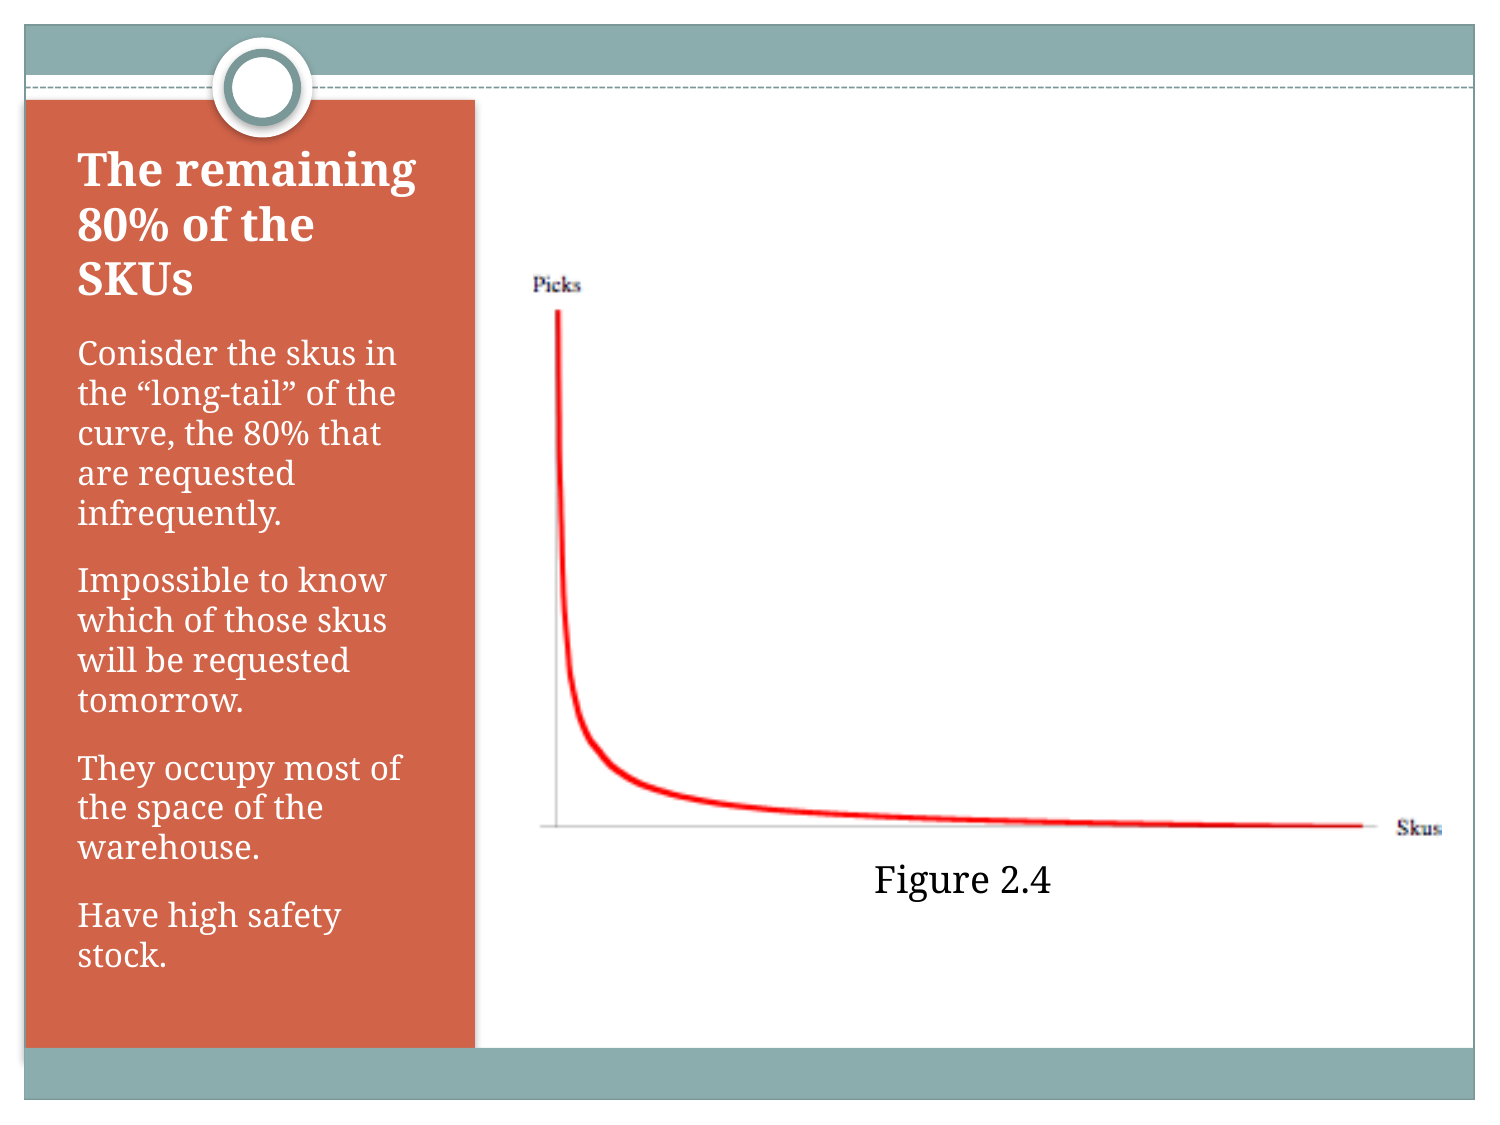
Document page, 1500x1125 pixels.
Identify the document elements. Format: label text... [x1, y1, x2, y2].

list Conisder the skus in the “long-tail” of the curve, the 80% that are requested infrequently. Impossible to know which of those skus will be requested tomorrow. They occupy most of the space of the warehouse. Have high safety stock. [62, 324, 450, 1005]
text_box Figure 2.4 [859, 851, 1067, 909]
title The remaining 80% of the SKUs [62, 149, 450, 313]
picture [533, 269, 1442, 841]
